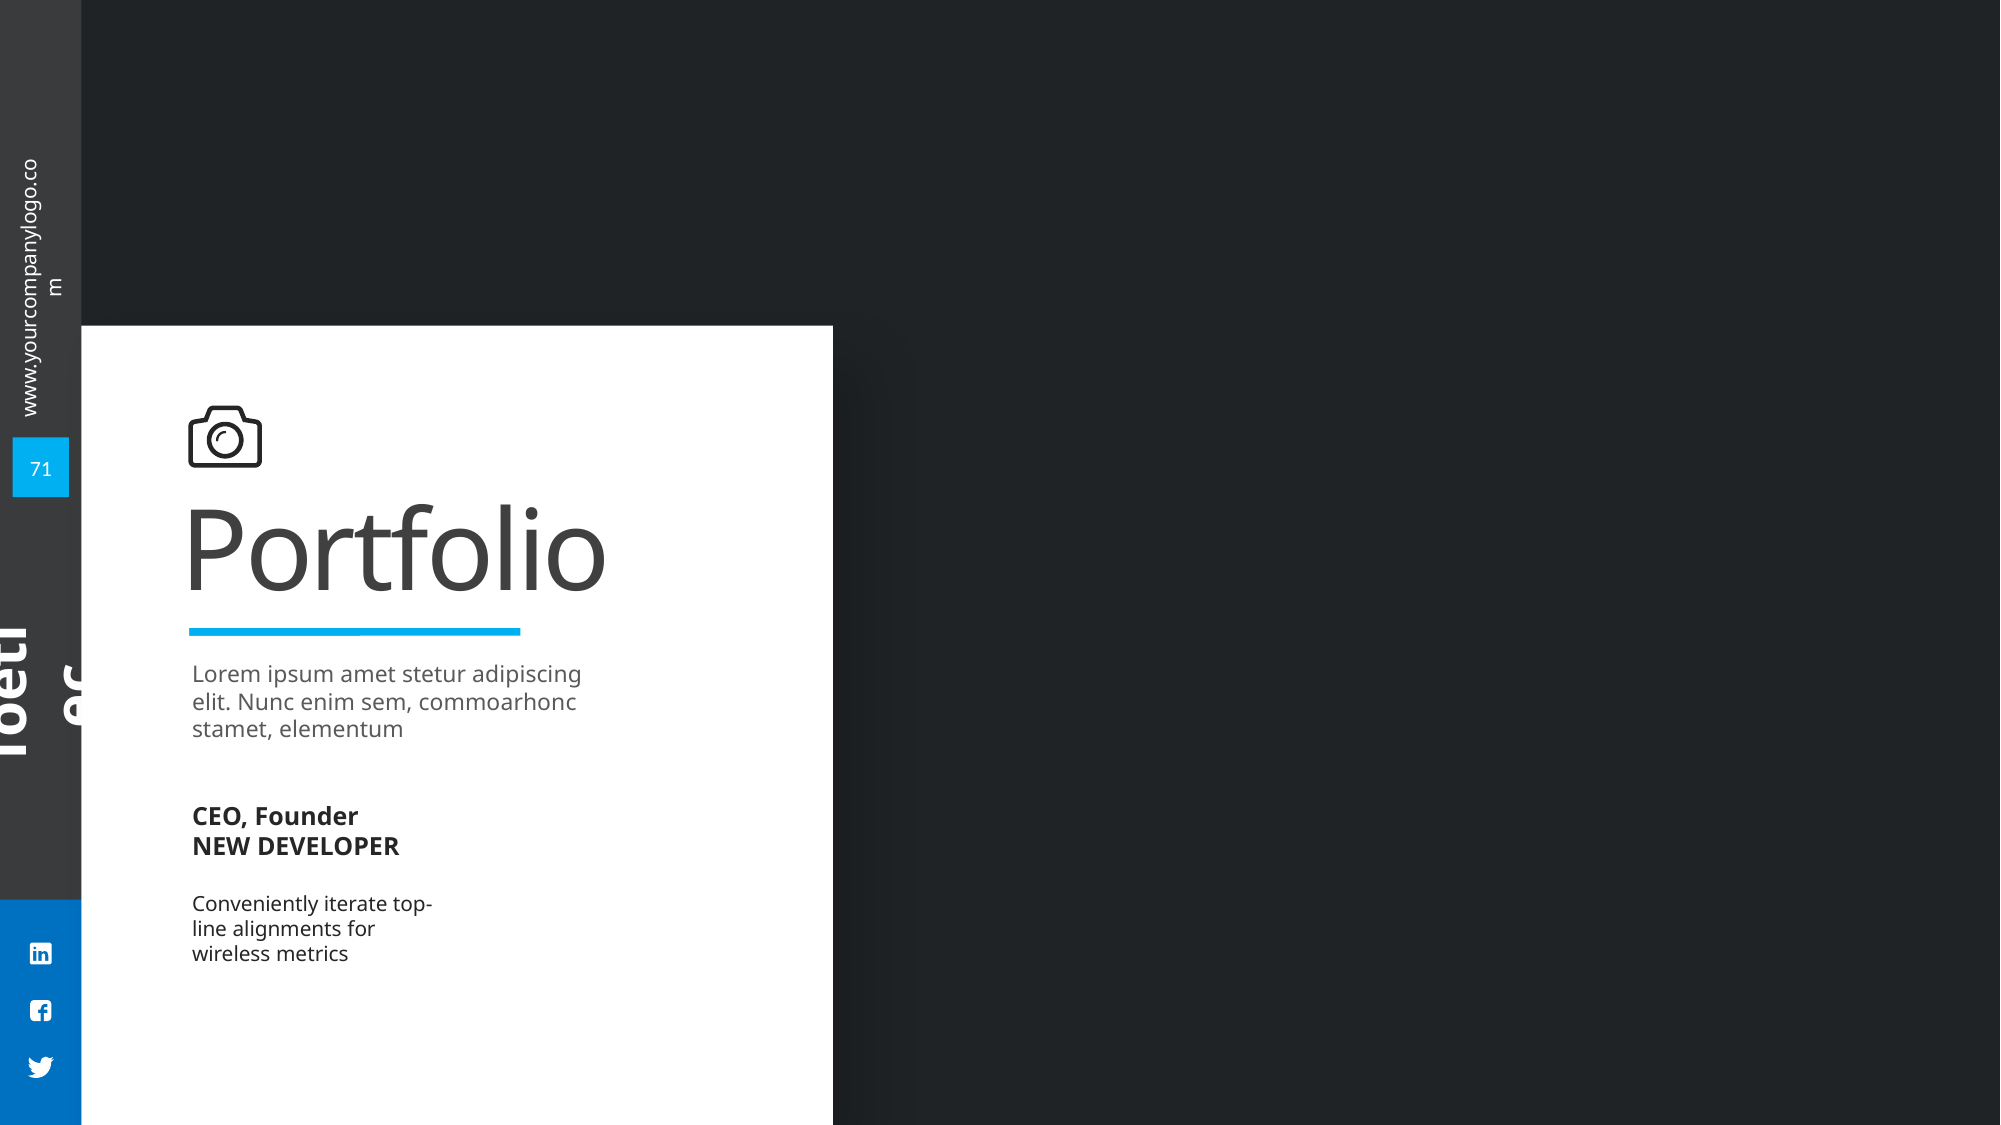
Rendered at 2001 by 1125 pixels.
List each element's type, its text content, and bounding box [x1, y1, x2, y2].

picture [81, 0, 2000, 1125]
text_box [189, 628, 521, 636]
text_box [188, 405, 262, 468]
slide_number 71 [12, 437, 69, 498]
